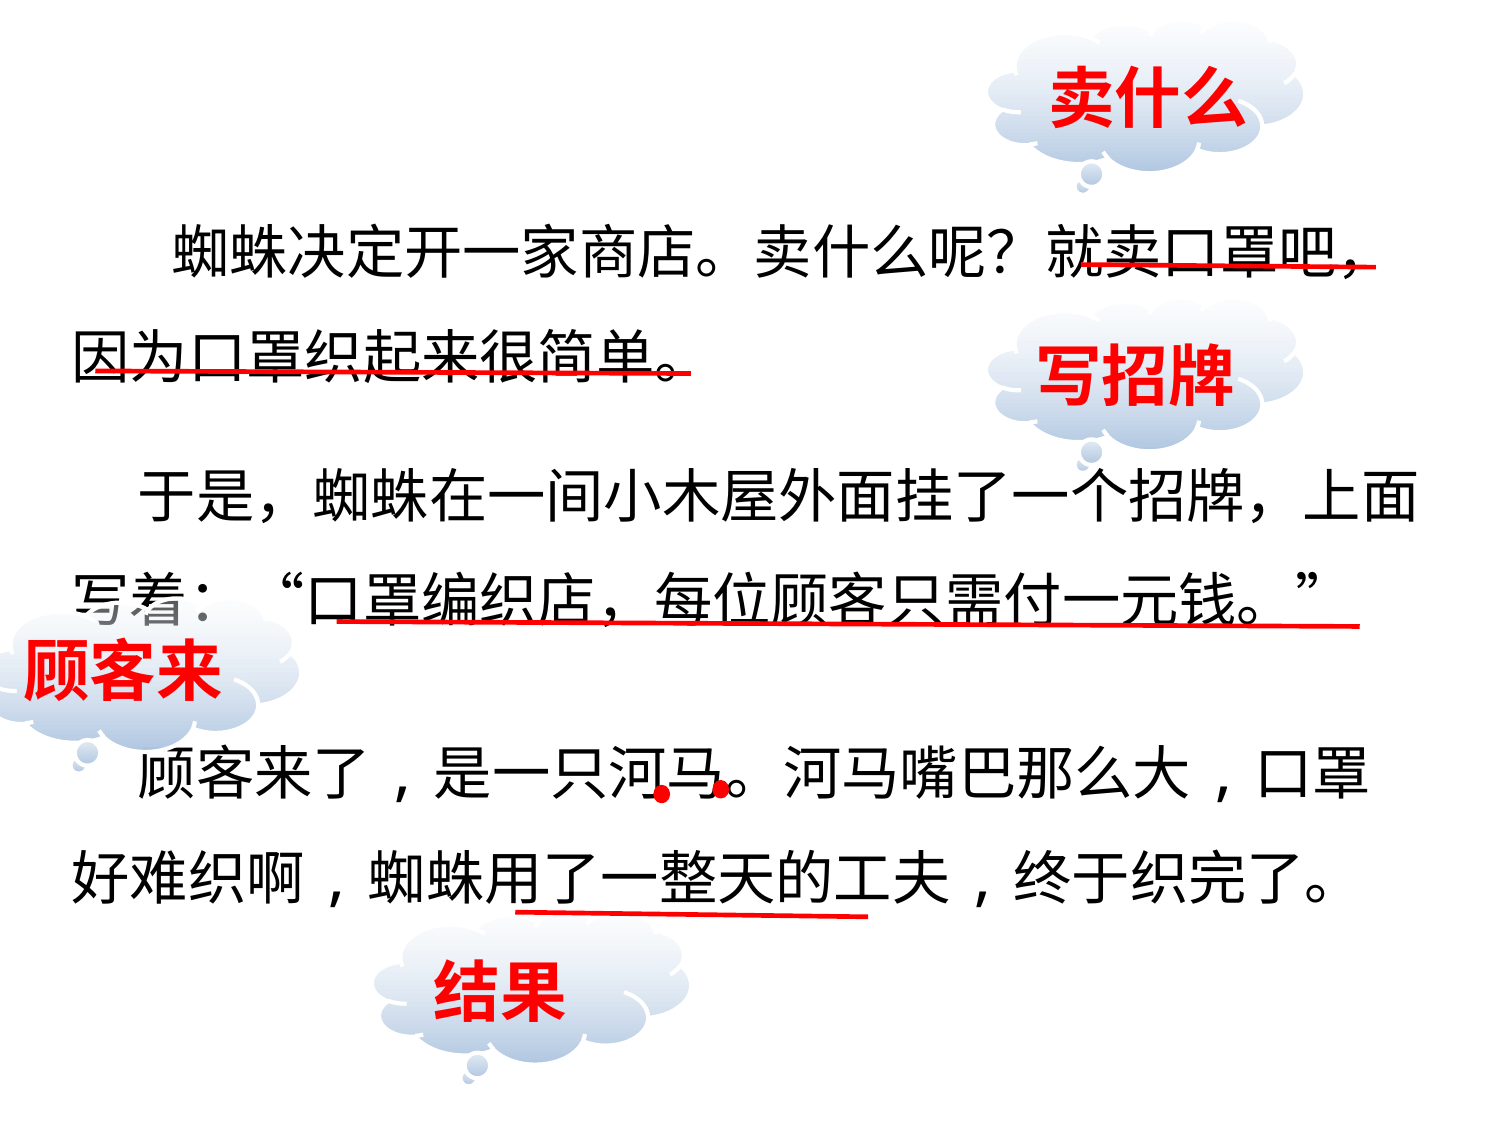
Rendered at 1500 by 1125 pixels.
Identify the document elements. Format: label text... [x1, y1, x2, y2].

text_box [94, 370, 692, 374]
text_box 蜘蛛决定开一家商店。卖什么呢？就卖口罩吧，因为口罩织起来很简单。 于是，蜘蛛在一间小木屋外面挂了一个招牌，上面写着：“口罩编织店，每位顾客只需付一元钱。” 顾客来了,是一只河马。河马嘴巴那么大,口罩好难织啊,蜘蛛用了一整天的工夫,终于织完了。 [57, 172, 1443, 919]
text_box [336, 621, 1361, 627]
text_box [986, 18, 1306, 173]
text_box [712, 780, 730, 799]
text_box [514, 911, 869, 918]
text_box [986, 296, 1306, 451]
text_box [0, 597, 302, 752]
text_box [371, 910, 692, 1065]
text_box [1080, 264, 1377, 268]
text_box [653, 784, 671, 804]
